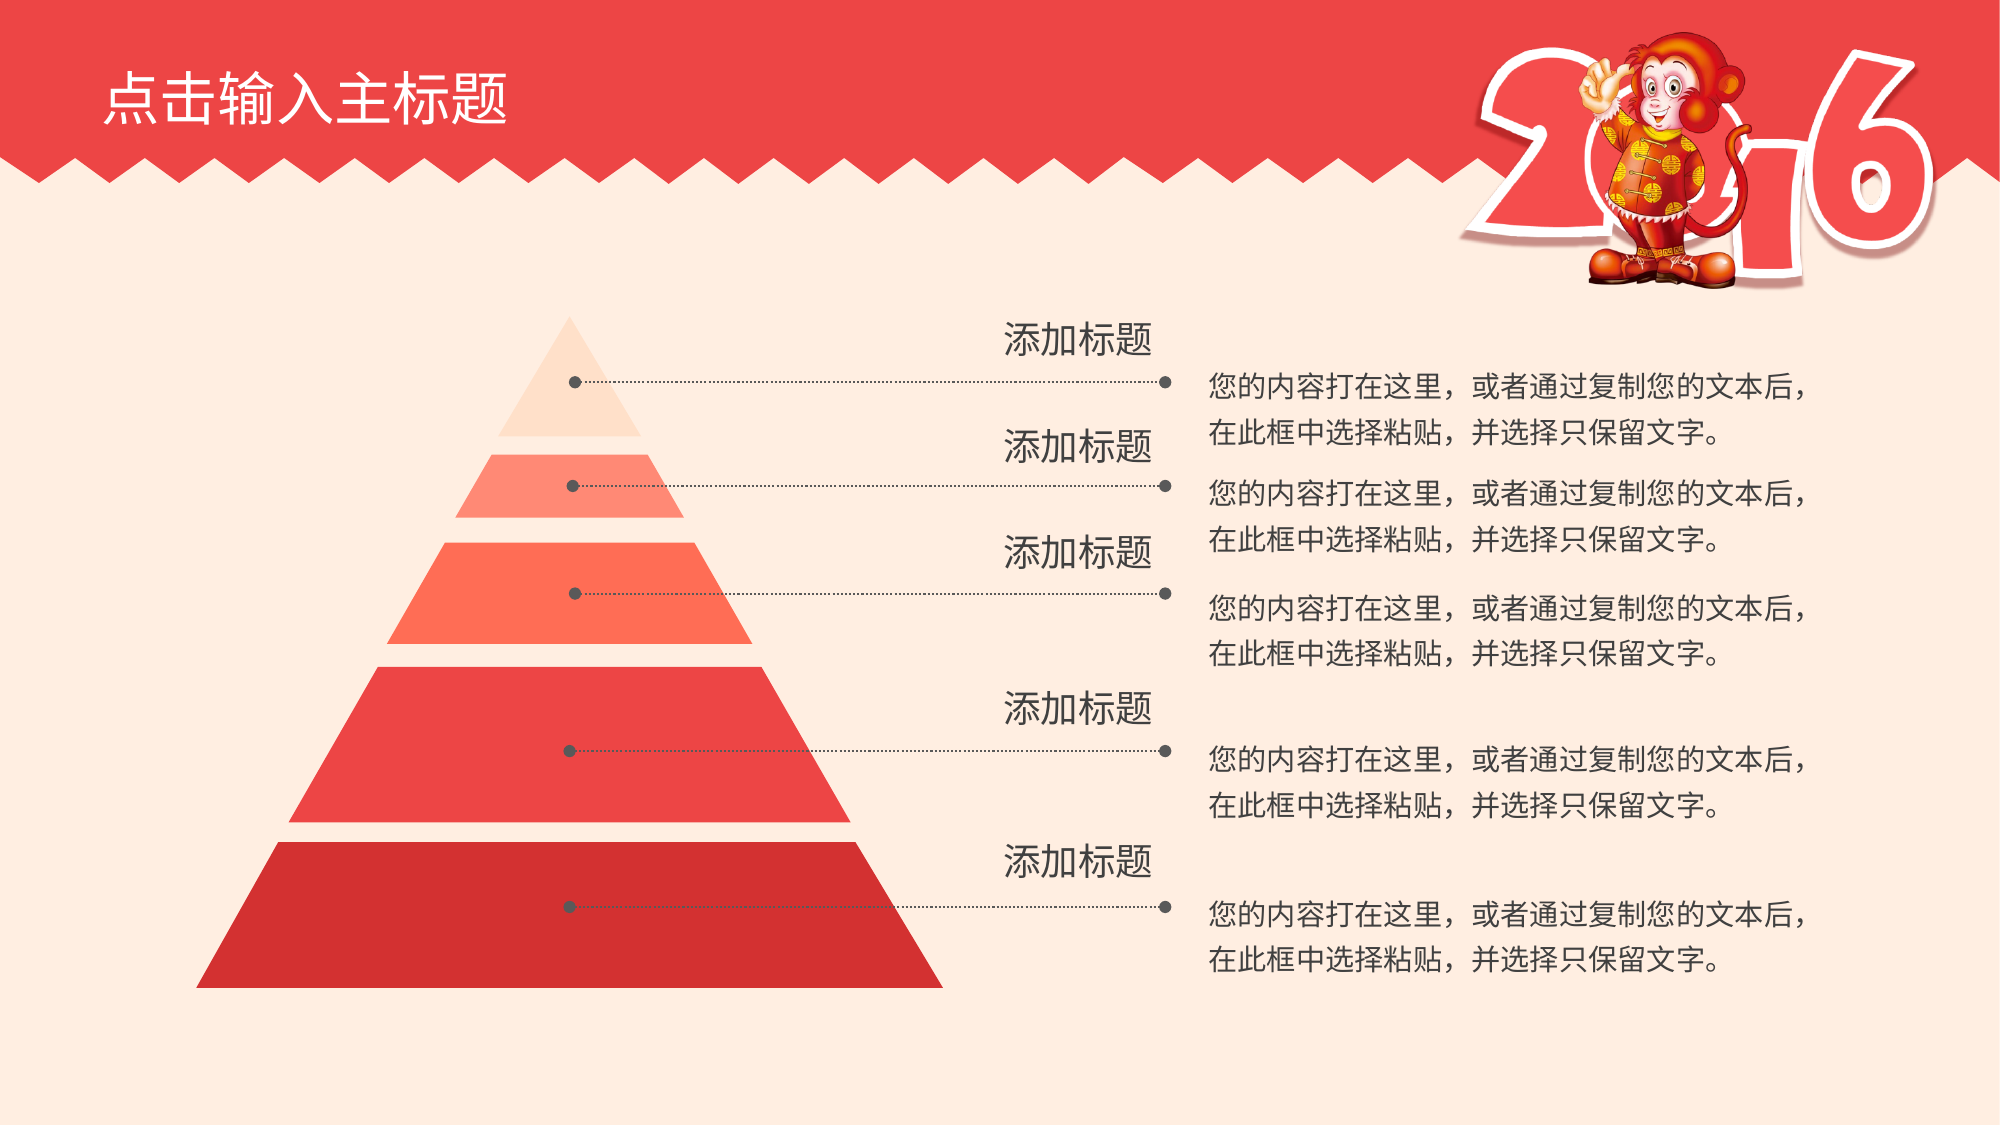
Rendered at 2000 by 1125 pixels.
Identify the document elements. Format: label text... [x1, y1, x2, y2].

text_box 您的内容打在这里，或者通过复制您的文本后，在此框中选择粘贴，并选择只保留文字。 [1193, 878, 1827, 985]
text_box [496, 314, 644, 439]
text_box 您的内容打在这里，或者通过复制您的文本后，在此框中选择粘贴，并选择只保留文字。 [1193, 572, 1827, 678]
text_box [286, 664, 853, 825]
text_box [194, 840, 945, 990]
text_box 添加标题 [988, 415, 1168, 475]
text_box 添加标题 [988, 308, 1168, 368]
picture [1454, 0, 2000, 450]
text_box [453, 452, 686, 520]
text_box 您的内容打在这里，或者通过复制您的文本后，在此框中选择粘贴，并选择只保留文字。 [1193, 350, 1827, 457]
text_box 点击输入主标题 [86, 54, 525, 140]
text_box 添加标题 [988, 677, 1168, 737]
text_box [385, 540, 755, 646]
text_box 您的内容打在这里，或者通过复制您的文本后，在此框中选择粘贴，并选择只保留文字。 [1193, 723, 1827, 830]
text_box 添加标题 [988, 521, 1168, 581]
text_box 添加标题 [988, 830, 1168, 891]
text_box 您的内容打在这里，或者通过复制您的文本后，在此框中选择粘贴，并选择只保留文字。 [1193, 457, 1827, 564]
